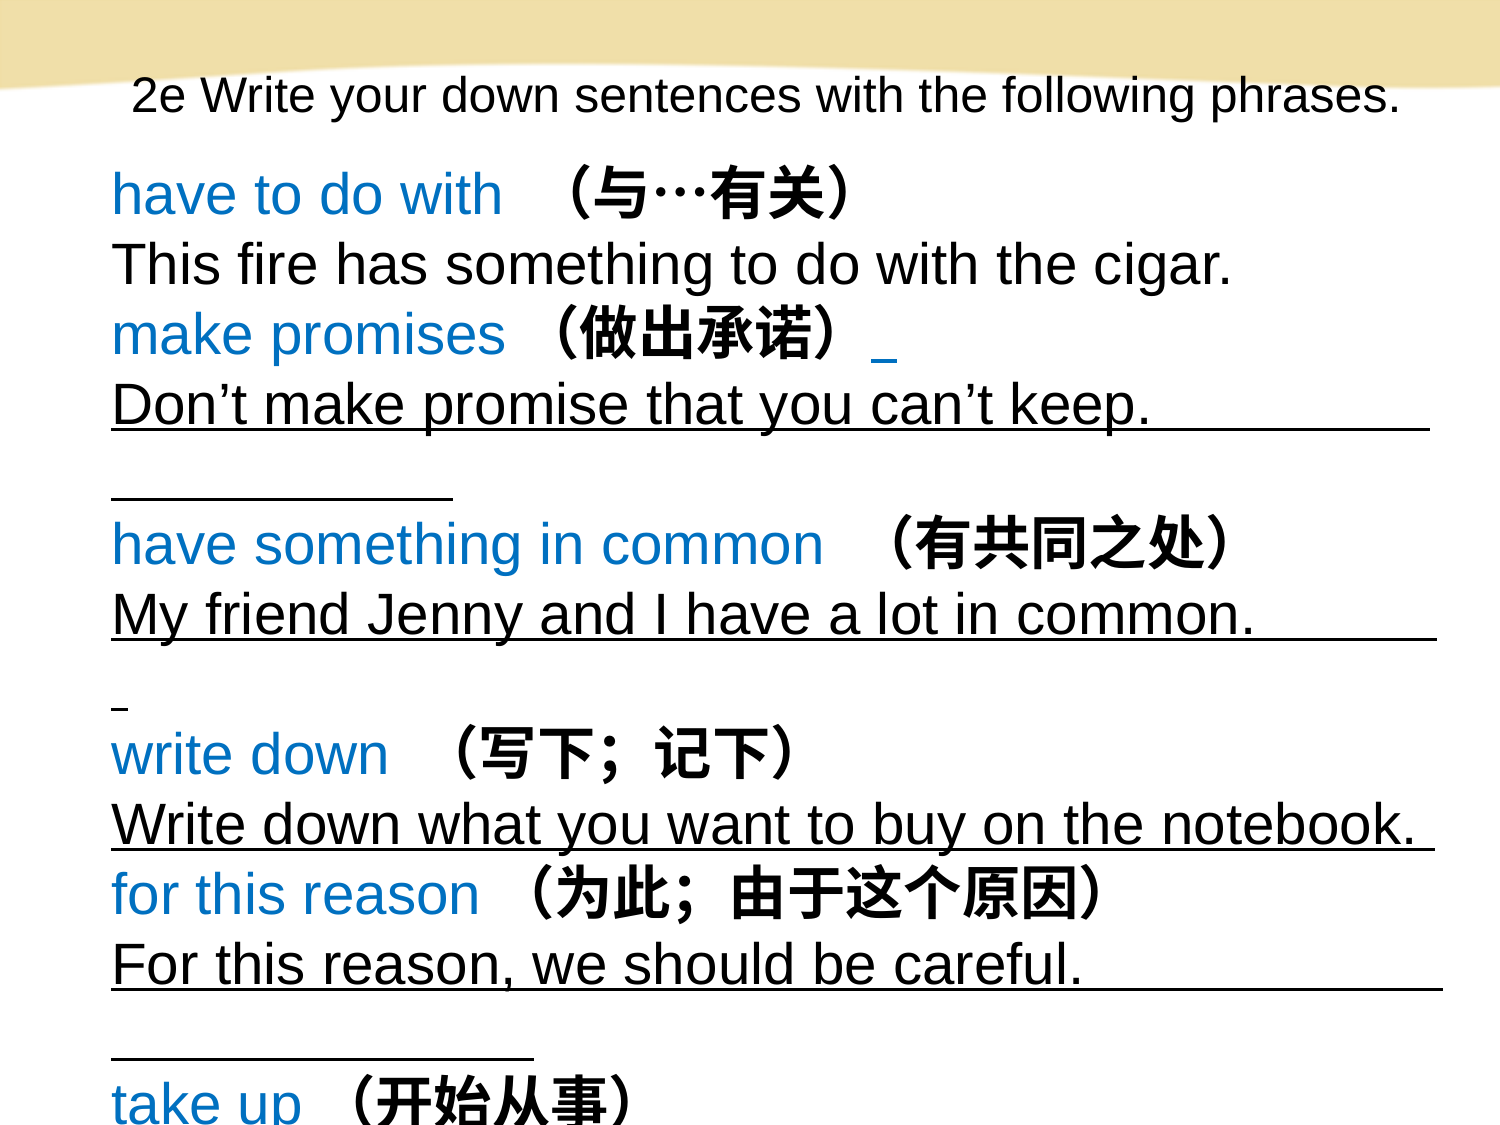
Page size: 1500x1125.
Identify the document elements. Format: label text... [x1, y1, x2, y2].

text_box have to do with （与…有关） This fire has something to do with the cigar. make promises（做出承诺） Don’t make promise that you can’t keep. have something in common （有共同之处） My friend Jenny and I have a lot in common. write down （写下；记下） Write down what you want to buy on the notebook. for this reason（为此；由于这个原因） For this reason, we should be careful. take up（开始从事） The old man took up writing in his eighties. [96, 148, 1460, 1125]
picture [0, 0, 1500, 1125]
text_box 2e Write your down sentences with the following phrases. [116, 54, 1500, 130]
